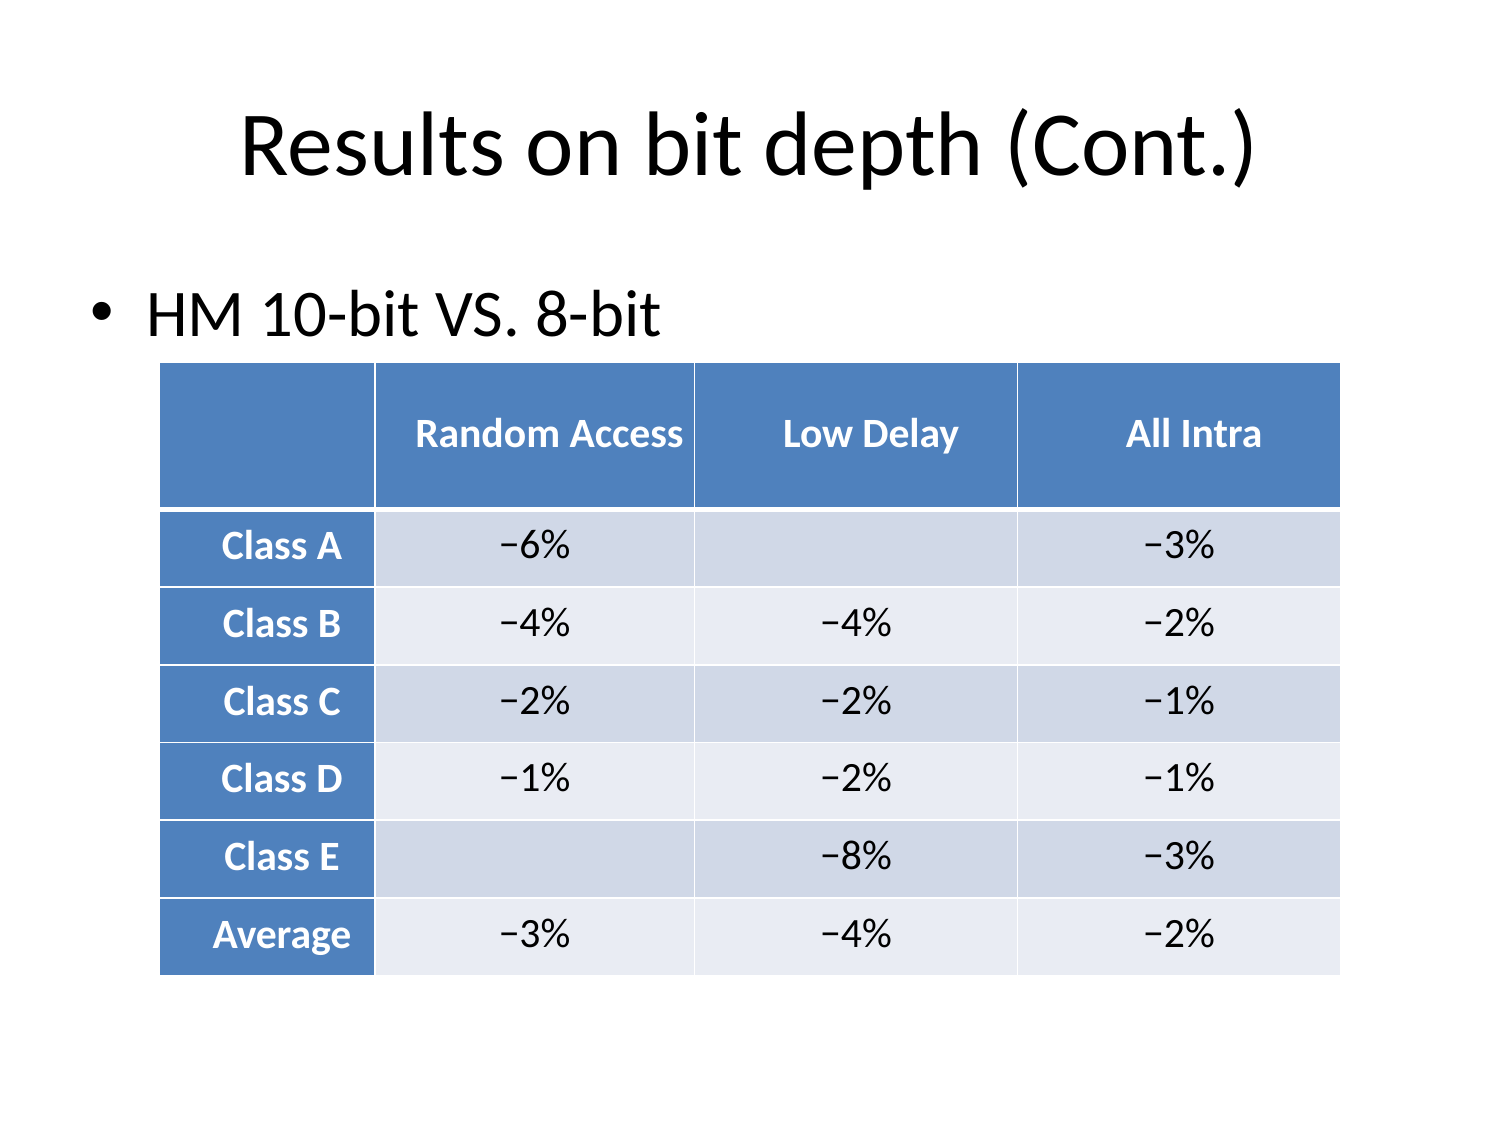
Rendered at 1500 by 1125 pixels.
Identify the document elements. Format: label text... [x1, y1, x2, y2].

table_cell Class A [160, 512, 374, 586]
table_cell [695, 512, 1017, 586]
table_cell −3% [376, 899, 694, 975]
table_cell Average [160, 899, 374, 975]
table_cell Class B [160, 588, 374, 664]
table_cell [376, 821, 694, 897]
table_header [160, 363, 374, 507]
table_cell −1% [1018, 666, 1340, 742]
table_cell Class C [160, 666, 374, 742]
table_cell −2% [1018, 899, 1340, 975]
table_cell −6% [376, 512, 694, 586]
table_cell −3% [1018, 512, 1340, 586]
title Results on bit depth (Cont.) [75, 45, 1425, 233]
table_cell −4% [695, 899, 1017, 975]
table_header All Intra [1018, 363, 1340, 507]
table_header Low Delay [695, 363, 1017, 507]
table_cell −4% [695, 588, 1017, 664]
list HM 10-bit VS. 8-bit [75, 262, 1425, 1005]
table_cell −2% [695, 666, 1017, 742]
table_header Random Access [376, 363, 694, 507]
table_cell −4% [376, 588, 694, 664]
table_cell Class D [160, 743, 374, 819]
table_cell −1% [1018, 743, 1340, 819]
table_cell −1% [376, 743, 694, 819]
table_cell −2% [376, 666, 694, 742]
table_cell −8% [695, 821, 1017, 897]
table_cell −3% [1018, 821, 1340, 897]
table_cell −2% [695, 743, 1017, 819]
table_cell Class E [160, 821, 374, 897]
table_cell −2% [1018, 588, 1340, 664]
